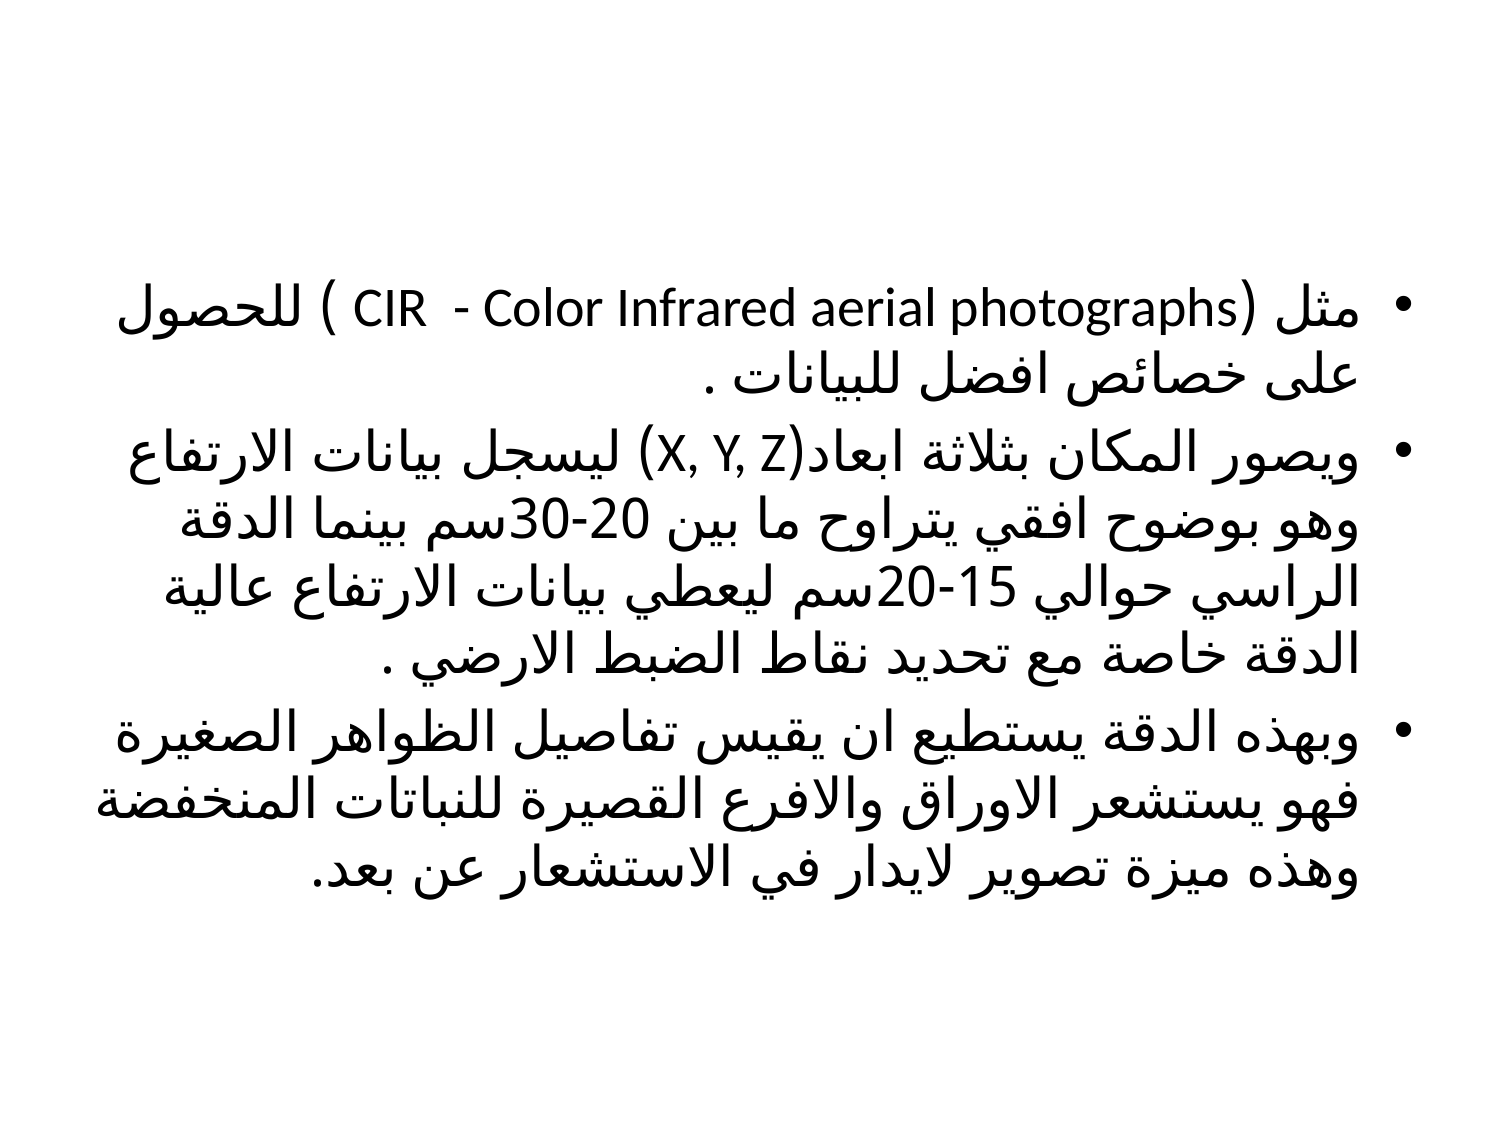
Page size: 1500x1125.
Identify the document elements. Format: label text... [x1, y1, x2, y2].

list مثل (CIR - Color Infrared aerial photographs ) للحصول على خصائص افضل للبيانات . ويصور المكان بثلاثة ابعاد(X, Y, Z) ليسجل بيانات الارتفاع وهو بوضوح افقي يتراوح ما بين 20-30سم بينما الدقة الراسي حوالي 15-20سم ليعطي بيانات الارتفاع عالية الدقة خاصة مع تحديد نقاط الضبط الارضي . وبهذه الدقة يستطيع ان يقيس تفاصيل الظواهر الصغيرة فهو يستشعر الاوراق والافرع القصيرة للنباتات المنخفضة وهذه ميزة تصوير لايدار في الاستشعار عن بعد. [75, 262, 1425, 1005]
